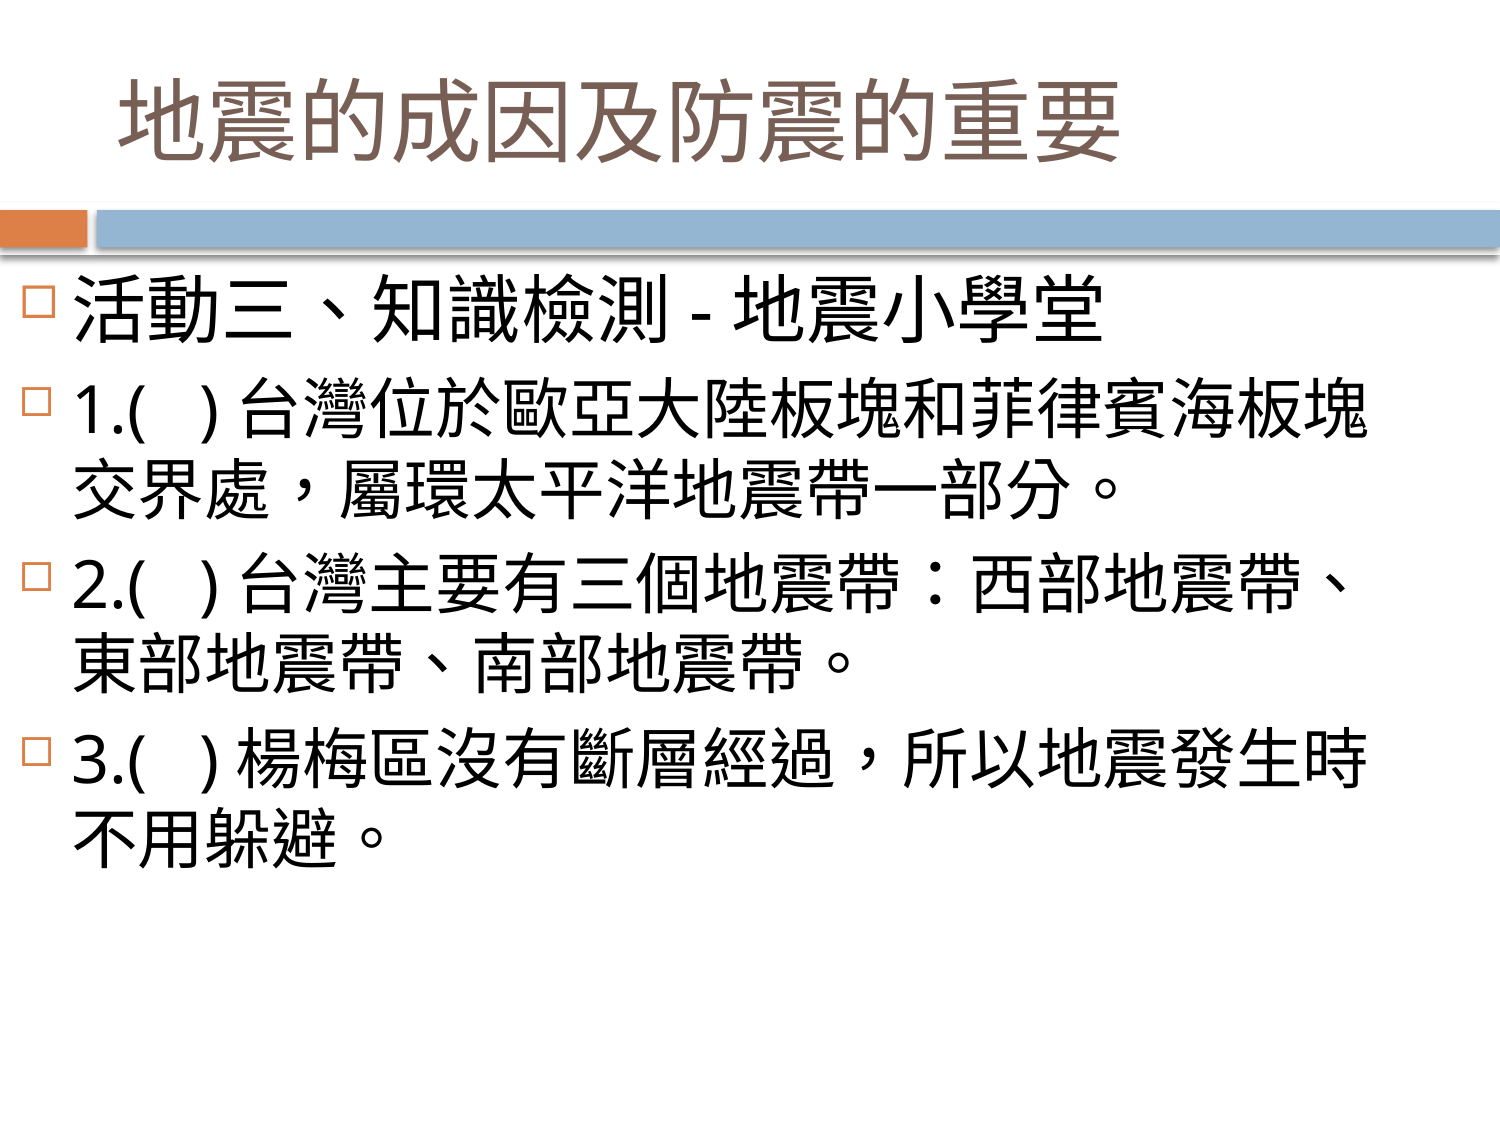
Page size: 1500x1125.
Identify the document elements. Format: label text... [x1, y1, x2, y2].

title 地震的成因及防震的重要 [100, 37, 1438, 200]
list 活動三、知識檢測-地震小學堂 1.( )台灣位於歐亞大陸板塊和菲律賓海板塊交界處，屬環太平洋地震帶一部分。 2.( )台灣主要有三個地震帶：西部地震帶、東部地震帶、南部地震帶。 3.( )楊梅區沒有斷層經過，所以地震發生時不用躲避。 [4, 255, 1416, 1125]
